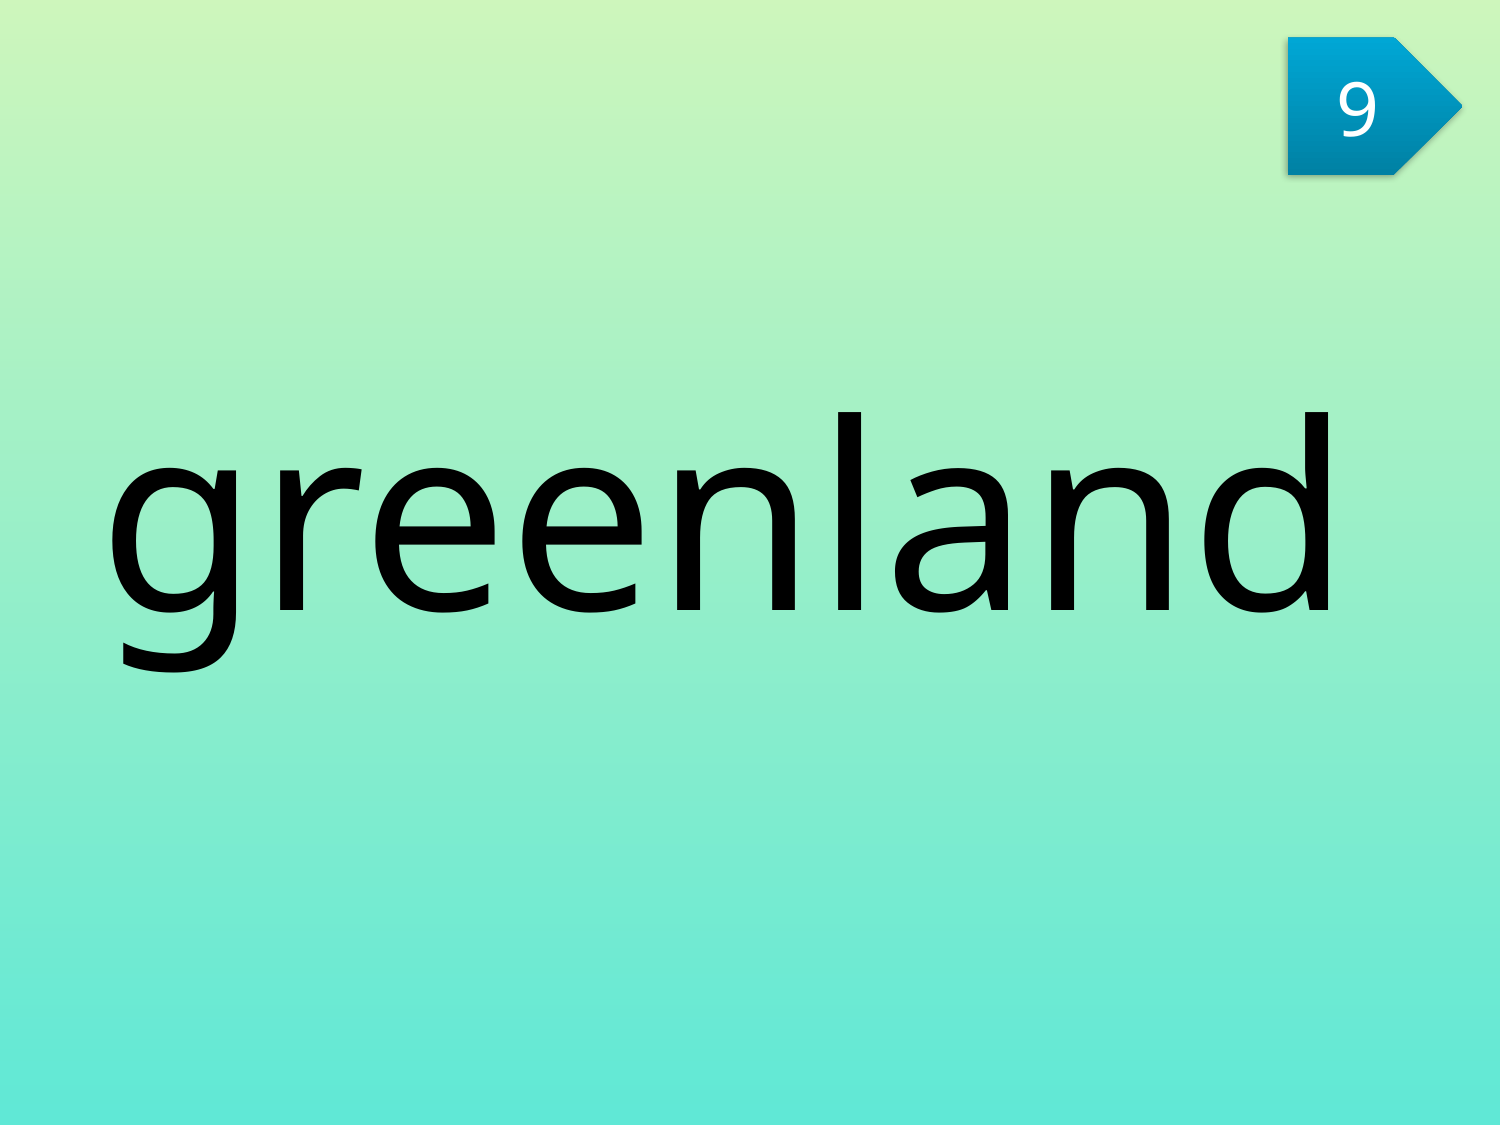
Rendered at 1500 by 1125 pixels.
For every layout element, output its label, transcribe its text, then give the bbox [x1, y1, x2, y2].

title greenland [50, 412, 1400, 600]
text_box 9 [1287, 37, 1463, 175]
